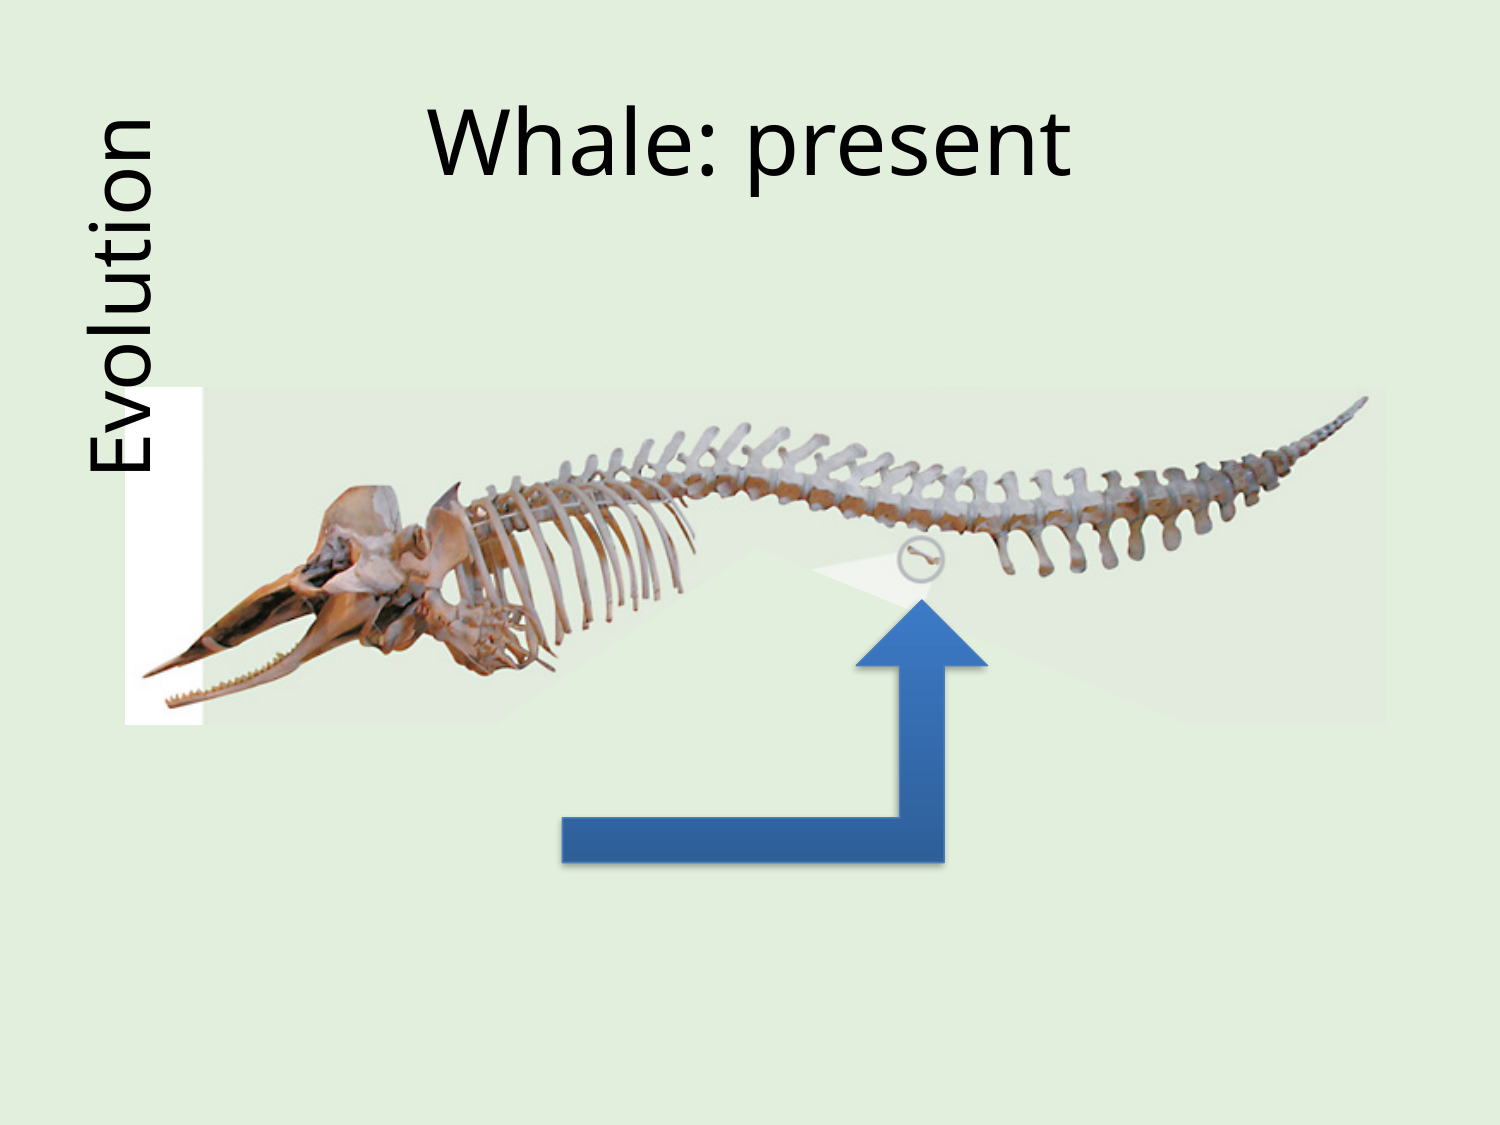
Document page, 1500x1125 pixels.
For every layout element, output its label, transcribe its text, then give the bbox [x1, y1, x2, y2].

picture [124, 387, 1387, 726]
text_box Evolution [59, 100, 175, 991]
text_box [561, 735, 945, 864]
title Whale: present [75, 45, 1425, 233]
